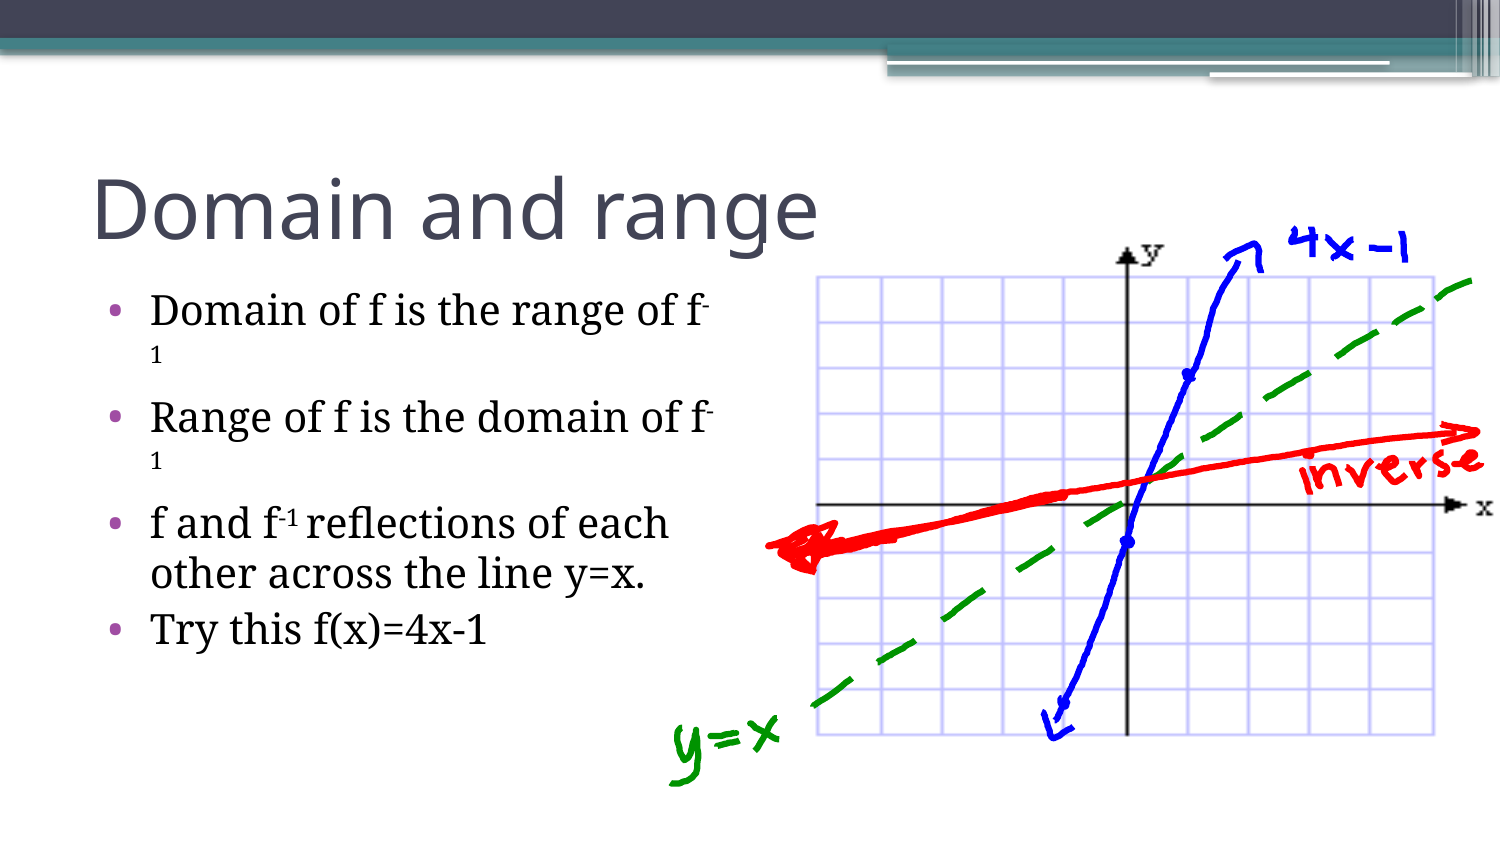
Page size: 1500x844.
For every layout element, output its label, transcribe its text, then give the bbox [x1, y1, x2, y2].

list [763, 243, 1500, 811]
text_box [1290, 227, 1311, 240]
text_box [1400, 230, 1405, 240]
text_box [669, 726, 700, 785]
text_box [749, 722, 756, 729]
text_box [716, 739, 740, 747]
text_box [1310, 226, 1314, 240]
title Domain and range [74, 140, 1426, 273]
list Domain of f is the range of f-1 Range of f is the domain of f-1 f and f-1 reflections of each other across the line y=x. Try this f(x)=4x-1 [74, 276, 738, 834]
text_box [709, 732, 734, 737]
